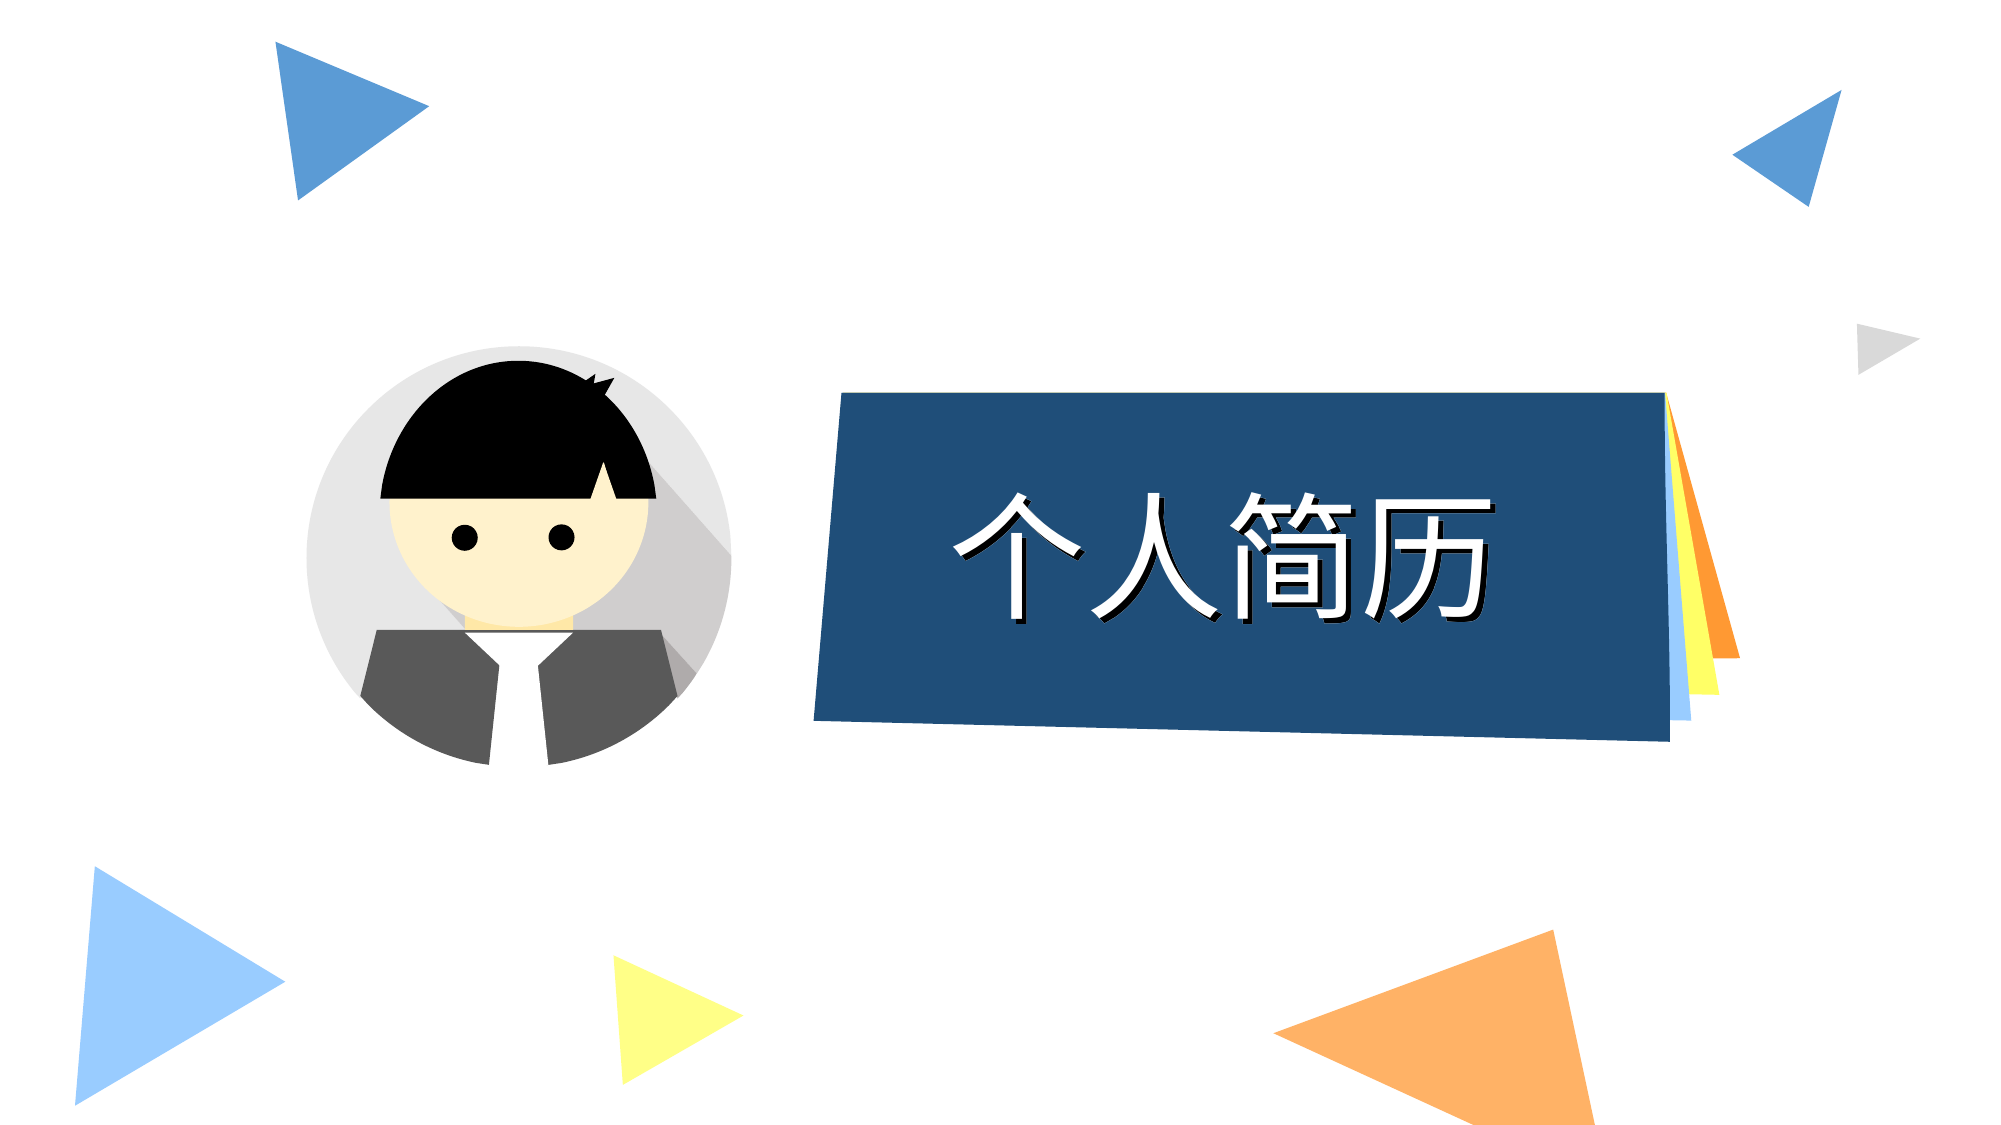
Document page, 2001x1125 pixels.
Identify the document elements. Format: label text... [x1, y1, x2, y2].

text_box [1730, 87, 1844, 209]
text_box [812, 391, 1672, 743]
text_box [1666, 391, 1693, 722]
text_box [612, 953, 746, 1087]
text_box [274, 40, 432, 203]
text_box [1670, 402, 1742, 660]
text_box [282, 355, 723, 768]
text_box [1667, 391, 1721, 696]
text_box [1270, 928, 1596, 1125]
text_box [73, 864, 288, 1108]
text_box 个人简历 [933, 463, 1632, 644]
text_box [1855, 322, 1924, 377]
